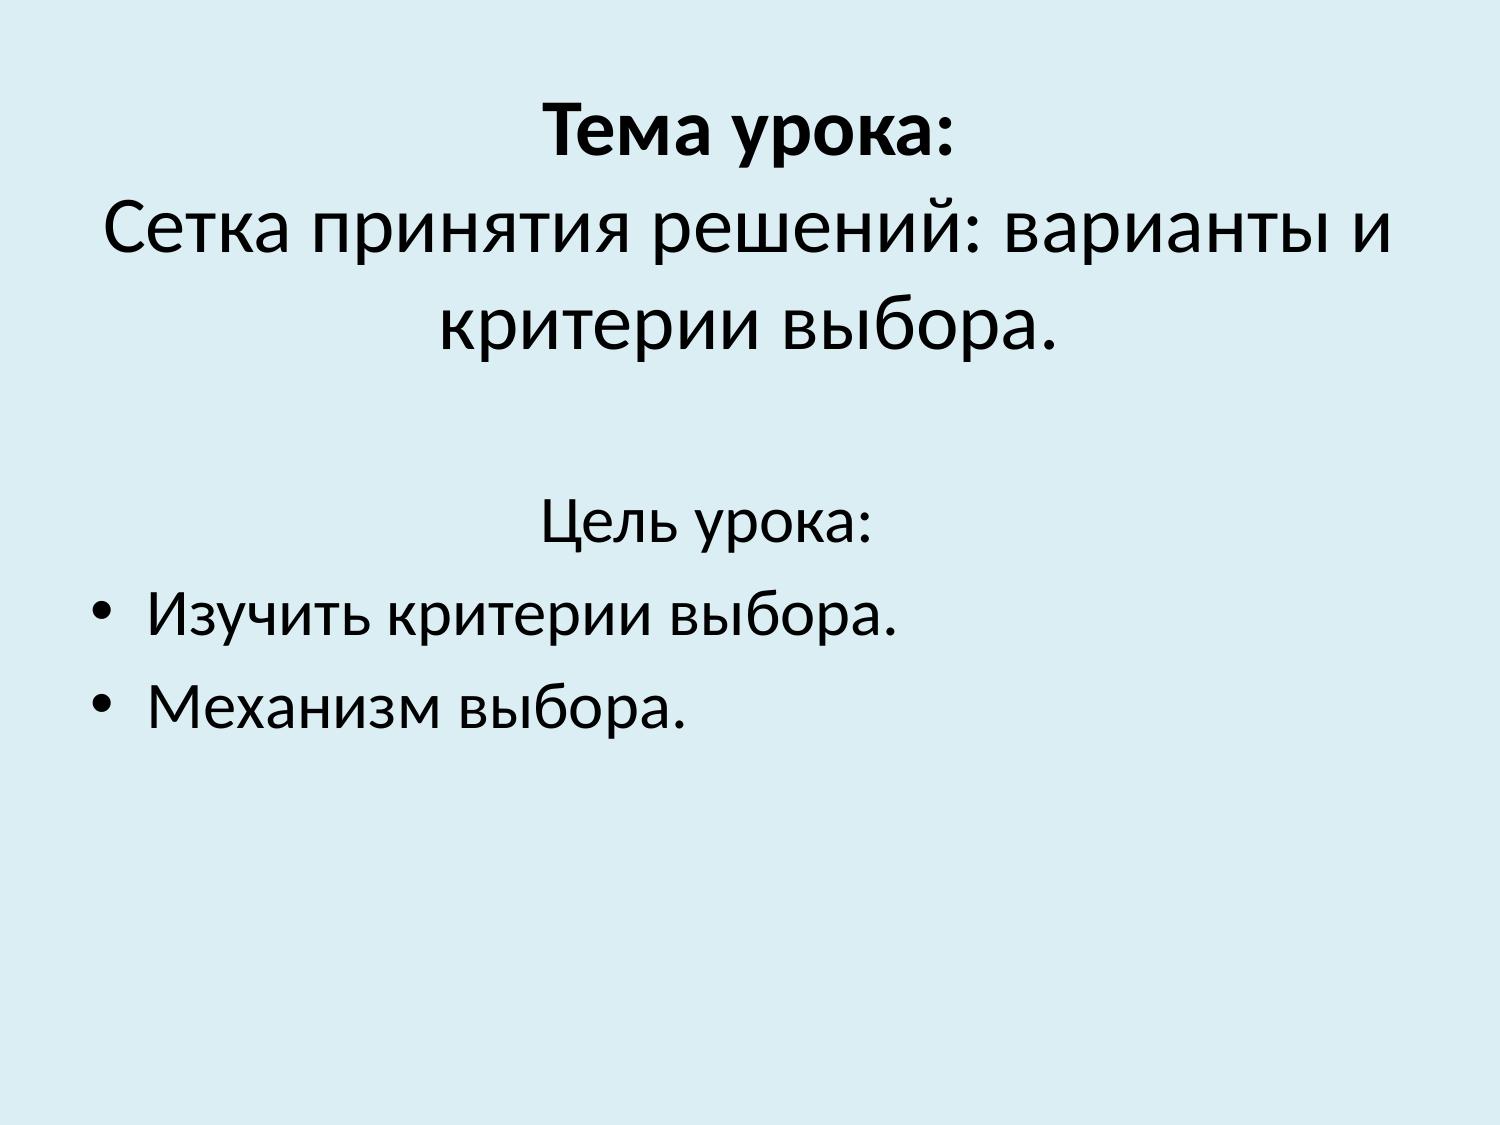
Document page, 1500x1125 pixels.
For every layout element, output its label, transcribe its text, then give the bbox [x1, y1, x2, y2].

title Тема урока: Сетка принятия решений: варианты и критерии выбора. [75, 66, 1425, 374]
list Цель урока: Изучить критерии выбора. Механизм выбора. [75, 468, 1425, 941]
